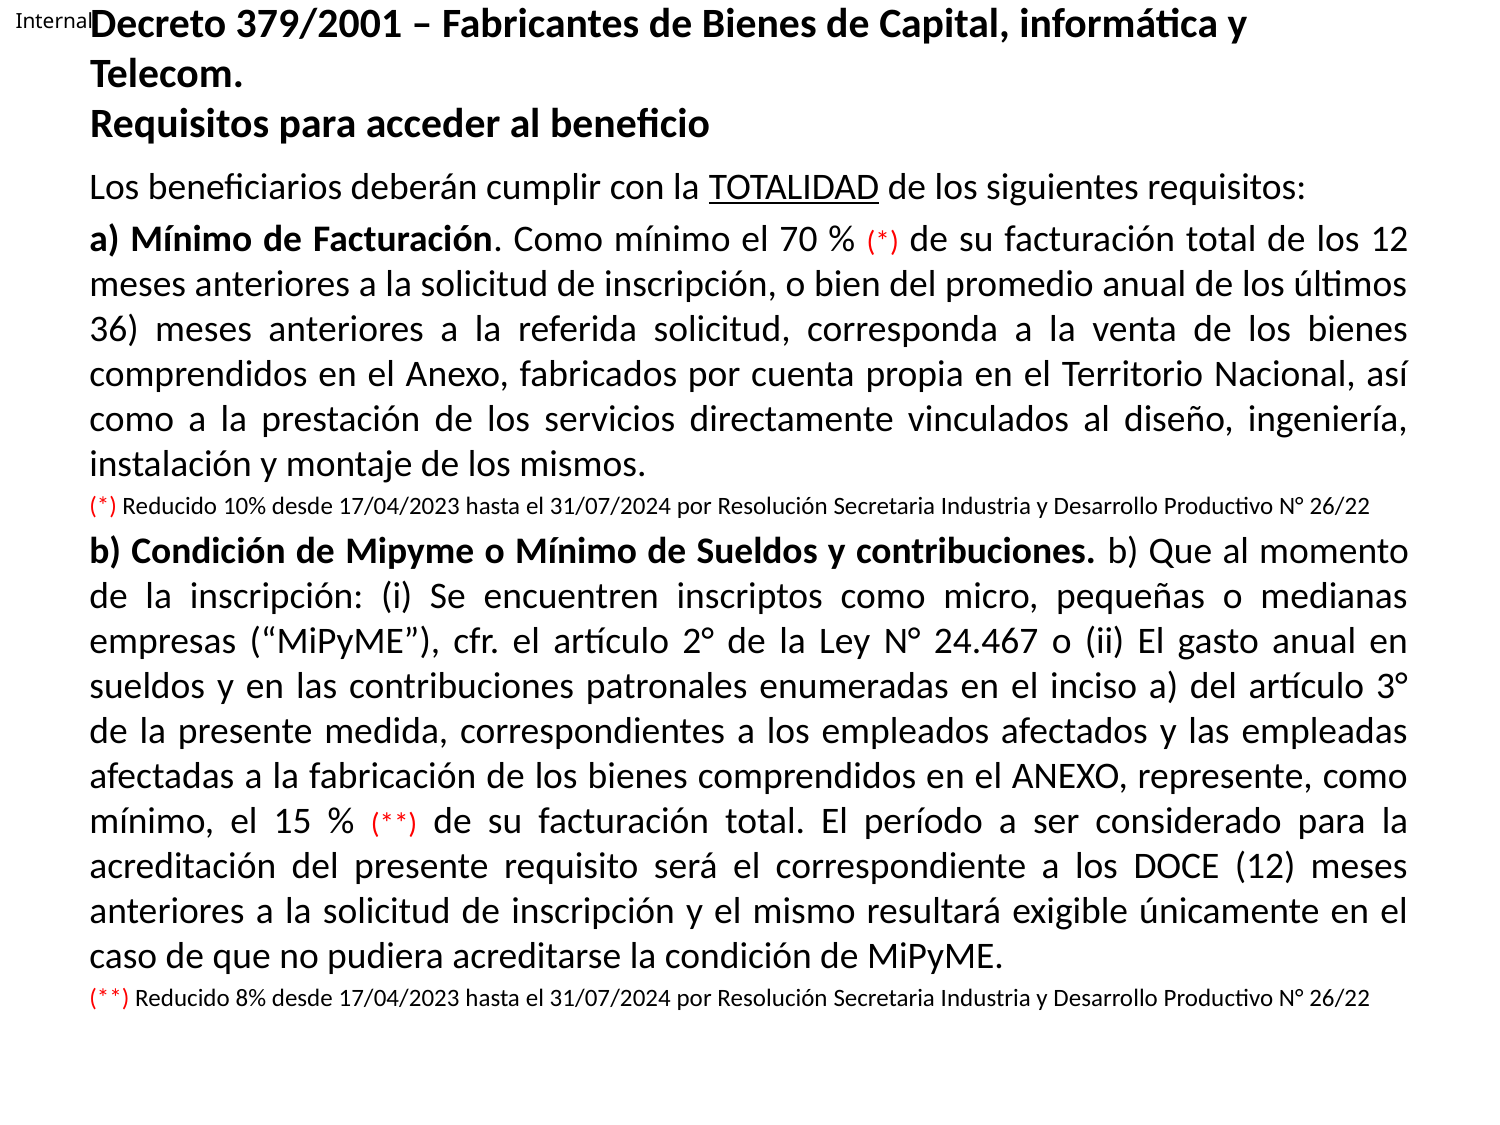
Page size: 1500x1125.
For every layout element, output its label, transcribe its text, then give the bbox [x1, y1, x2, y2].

title Decreto 379/2001 – Fabricantes de Bienes de Capital, informática y Telecom. Requisitos para acceder al beneficio [75, 19, 1425, 124]
list Los beneficiarios deberán cumplir con la TOTALIDAD de los siguientes requisitos: a) Mínimo de Facturación. Como mínimo el 70 % (*) de su facturación total de los 12 meses anteriores a la solicitud de inscripción, o bien del promedio anual de los últimos 36) meses anteriores a la referida solicitud, corresponda a la venta de los bienes comprendidos en el Anexo, fabricados por cuenta propia en el Territorio Nacional, así como a la prestación de los servicios directamente vinculados al diseño, ingeniería, instalación y montaje de los mismos. (*) Reducido 10% desde 17/04/2023 hasta el 31/07/2024 por Resolución Secretaria Industria y Desarrollo Productivo N° 26/22 b) Condición de Mipyme o Mínimo de Sueldos y contribuciones. b) Que al momento de la inscripción: (i) Se encuentren inscriptos como micro, pequeñas o medianas empresas (“MiPyME”), cfr. el artículo 2° de la Ley N° 24.467 o (ii) El gasto anual en sueldos y en las contribuciones patronales enumeradas en el inciso a) del artículo 3° de la presente medida, correspondientes a los empleados afectados y las empleadas afectadas a la fabricación de los bienes comprendidos en el ANEXO, represente, como mínimo, el 15 % (**) de su facturación total. El período a ser considerado para la acreditación del presente requisito será el correspondiente a los DOCE (12) meses anteriores a la solicitud de inscripción y el mismo resultará exigible únicamente en el caso de que no pudiera acreditarse la condición de MiPyME. (**) Reducido 8% desde 17/04/2023 hasta el 31/07/2024 por Resolución Secretaria Industria y Desarrollo Productivo N° 26/22 [74, 154, 1425, 1094]
